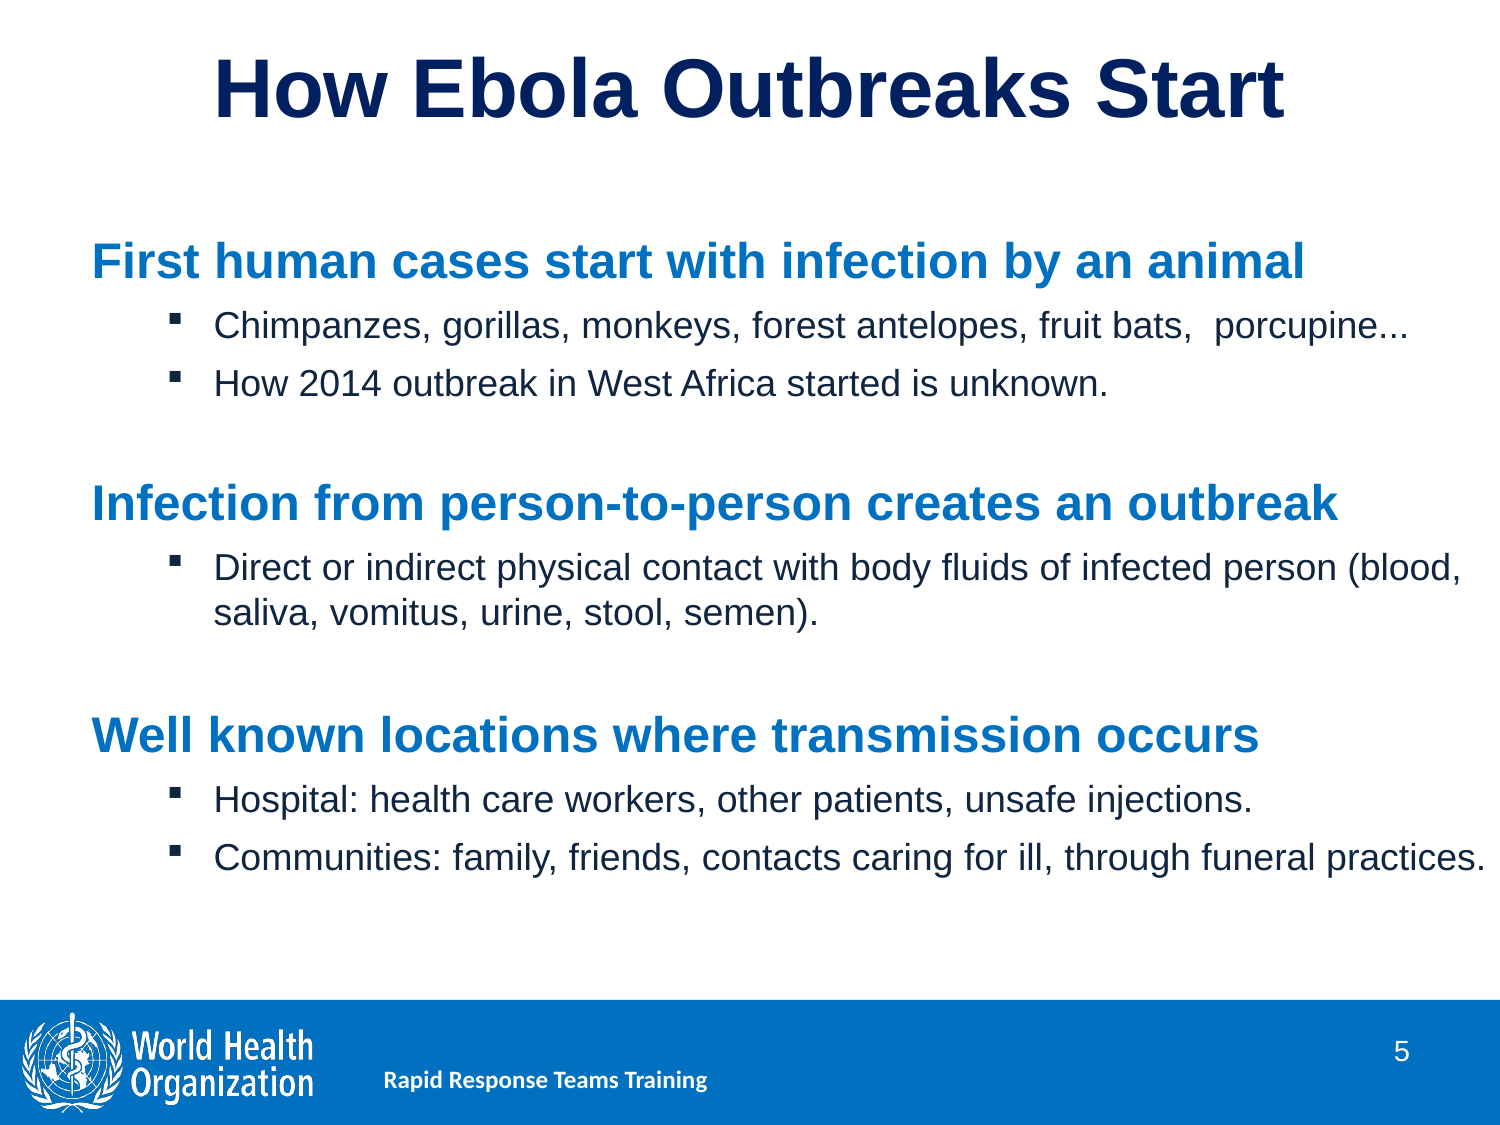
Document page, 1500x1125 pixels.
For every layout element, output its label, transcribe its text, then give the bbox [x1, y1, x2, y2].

text_box How Ebola Outbreaks Start [29, 15, 1470, 153]
list First human cases start with infection by an animal Chimpanzes, gorillas, monkeys, forest antelopes, fruit bats, porcupine... How 2014 outbreak in West Africa started is unknown. Infection from person-to-person creates an outbreak Direct or indirect physical contact with body fluids of infected person (blood, saliva, vomitus, urine, stool, semen). Well known locations where transmission occurs Hospital: health care workers, other patients, unsafe injections. Communities: family, friends, contacts caring for ill, through funeral practices. [76, 221, 1500, 953]
picture [21, 1012, 313, 1113]
slide_number 5 [1074, 1024, 1425, 1103]
